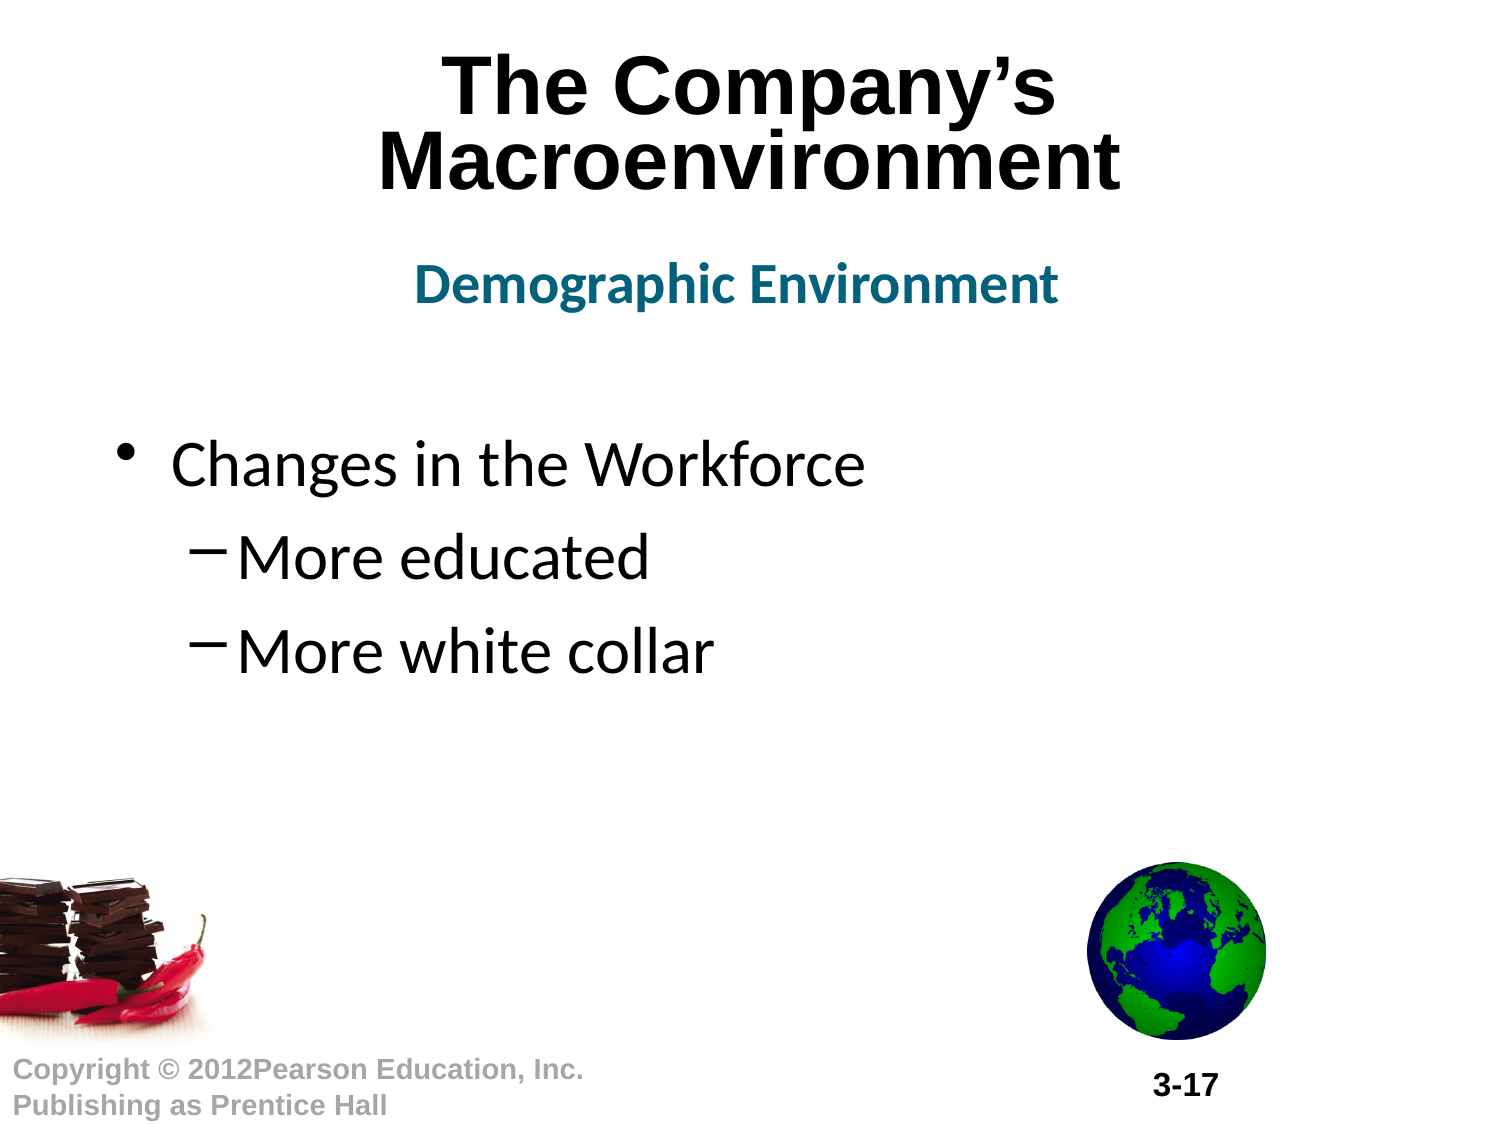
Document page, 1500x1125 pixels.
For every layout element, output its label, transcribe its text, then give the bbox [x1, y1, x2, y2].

picture [1087, 862, 1266, 1041]
list Demographic Environment [149, 237, 1326, 301]
list Changes in the Workforce More educated More white collar [99, 412, 1226, 1088]
title The Company’s Macroenvironment [112, 37, 1388, 226]
picture [0, 862, 99, 1050]
